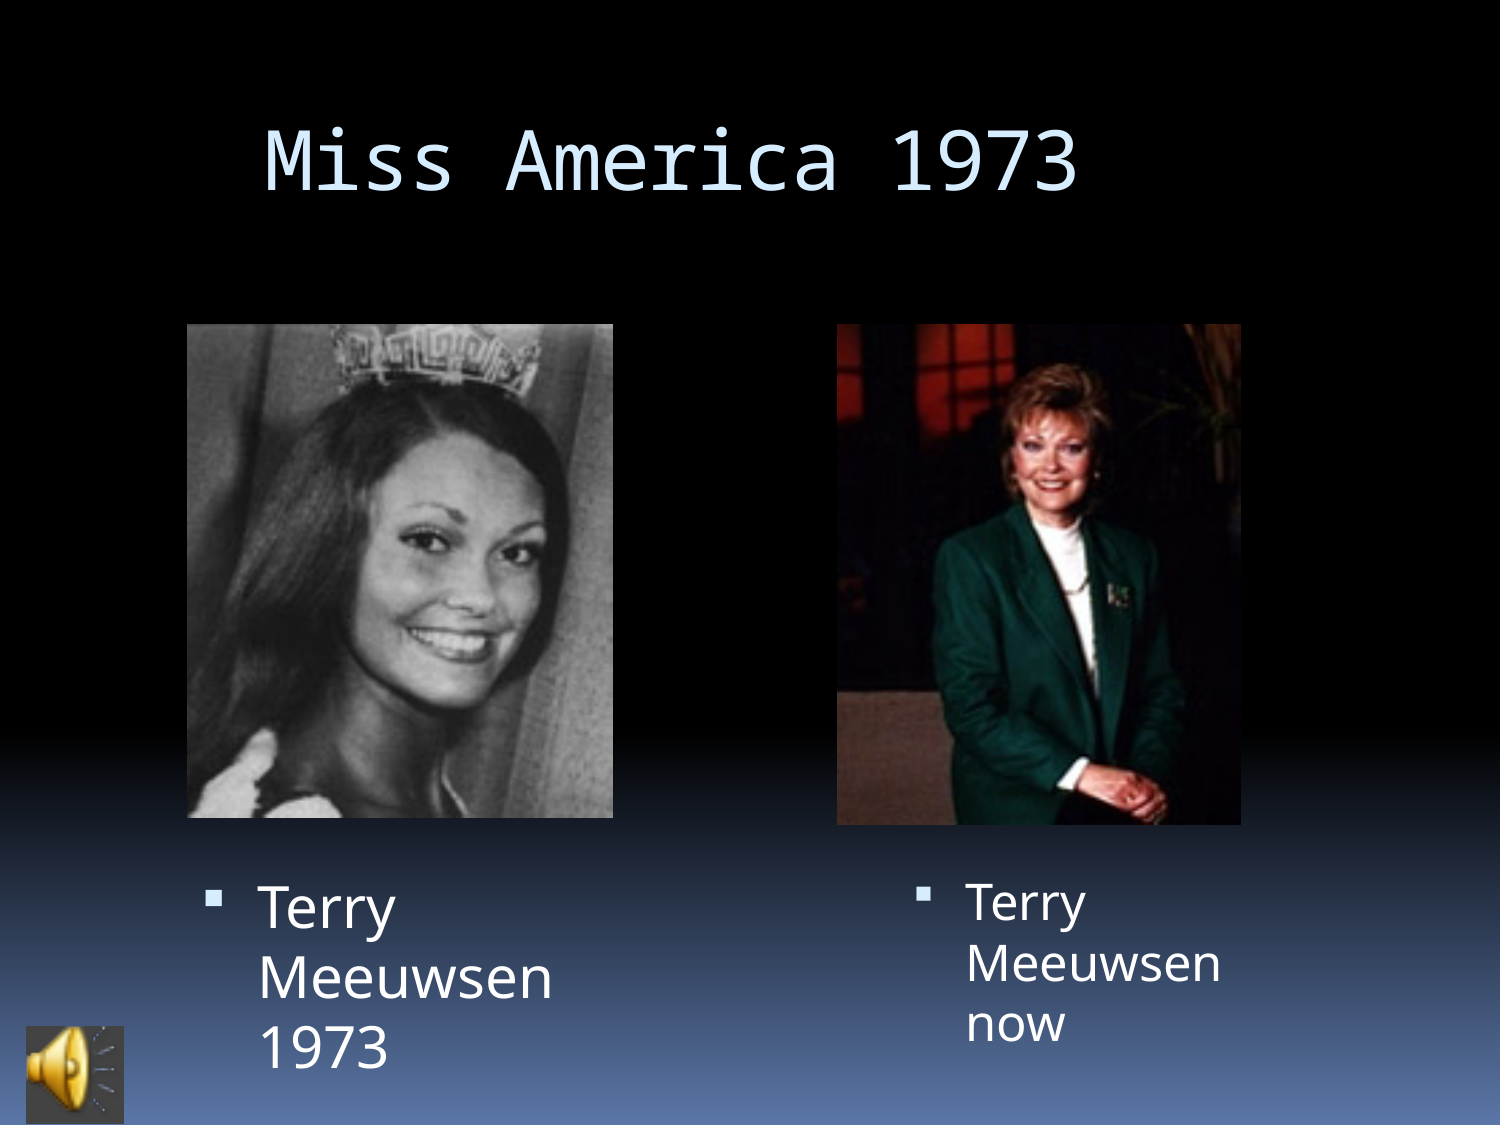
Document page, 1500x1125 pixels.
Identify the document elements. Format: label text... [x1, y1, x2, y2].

list Terry Meeuwsen now [887, 862, 1249, 1060]
title Miss America 1973 [249, 99, 1175, 250]
picture [24, 1024, 126, 1125]
picture [836, 324, 1242, 826]
list Terry Meeuwsen 1973 [174, 862, 638, 1013]
picture [187, 324, 613, 819]
